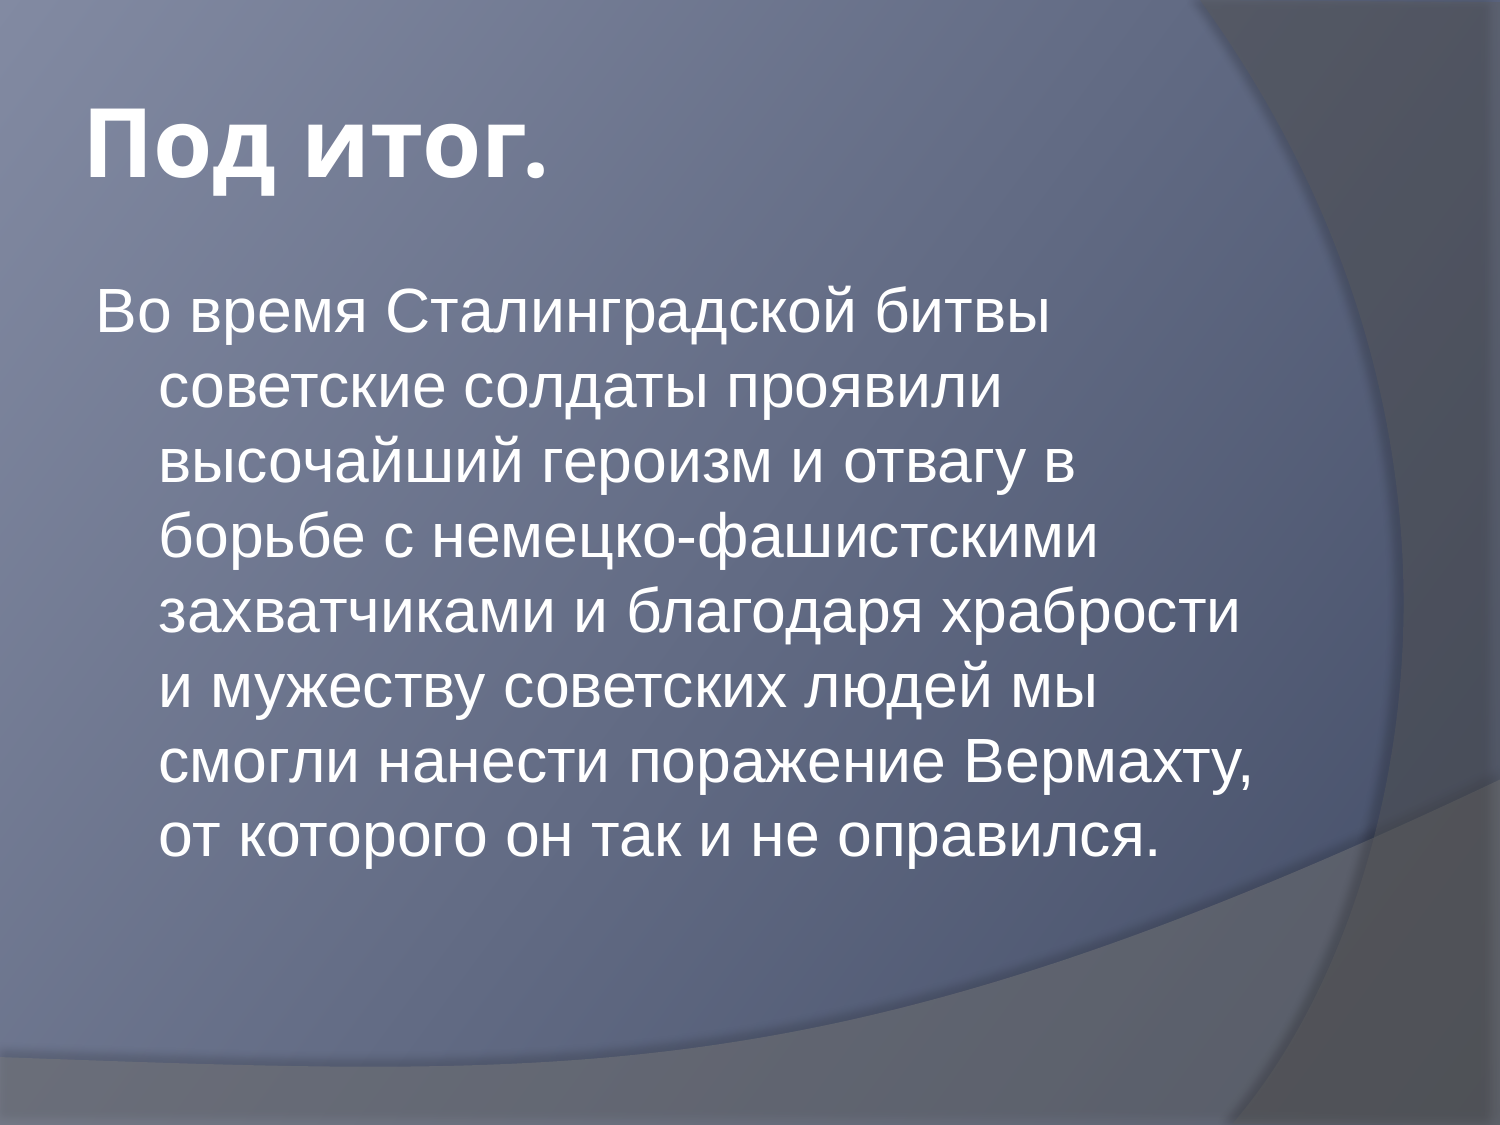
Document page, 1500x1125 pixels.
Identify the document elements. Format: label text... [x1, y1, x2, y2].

title Под итог. [75, 45, 1300, 233]
list Во время Сталинградской битвы советские солдаты проявили высочайший героизм и отвагу в борьбе с немецко-фашистскими захватчиками и благодаря храбрости и мужеству советских людей мы смогли нанести поражение Вермахту, от которого он так и не оправился. [75, 262, 1300, 1005]
